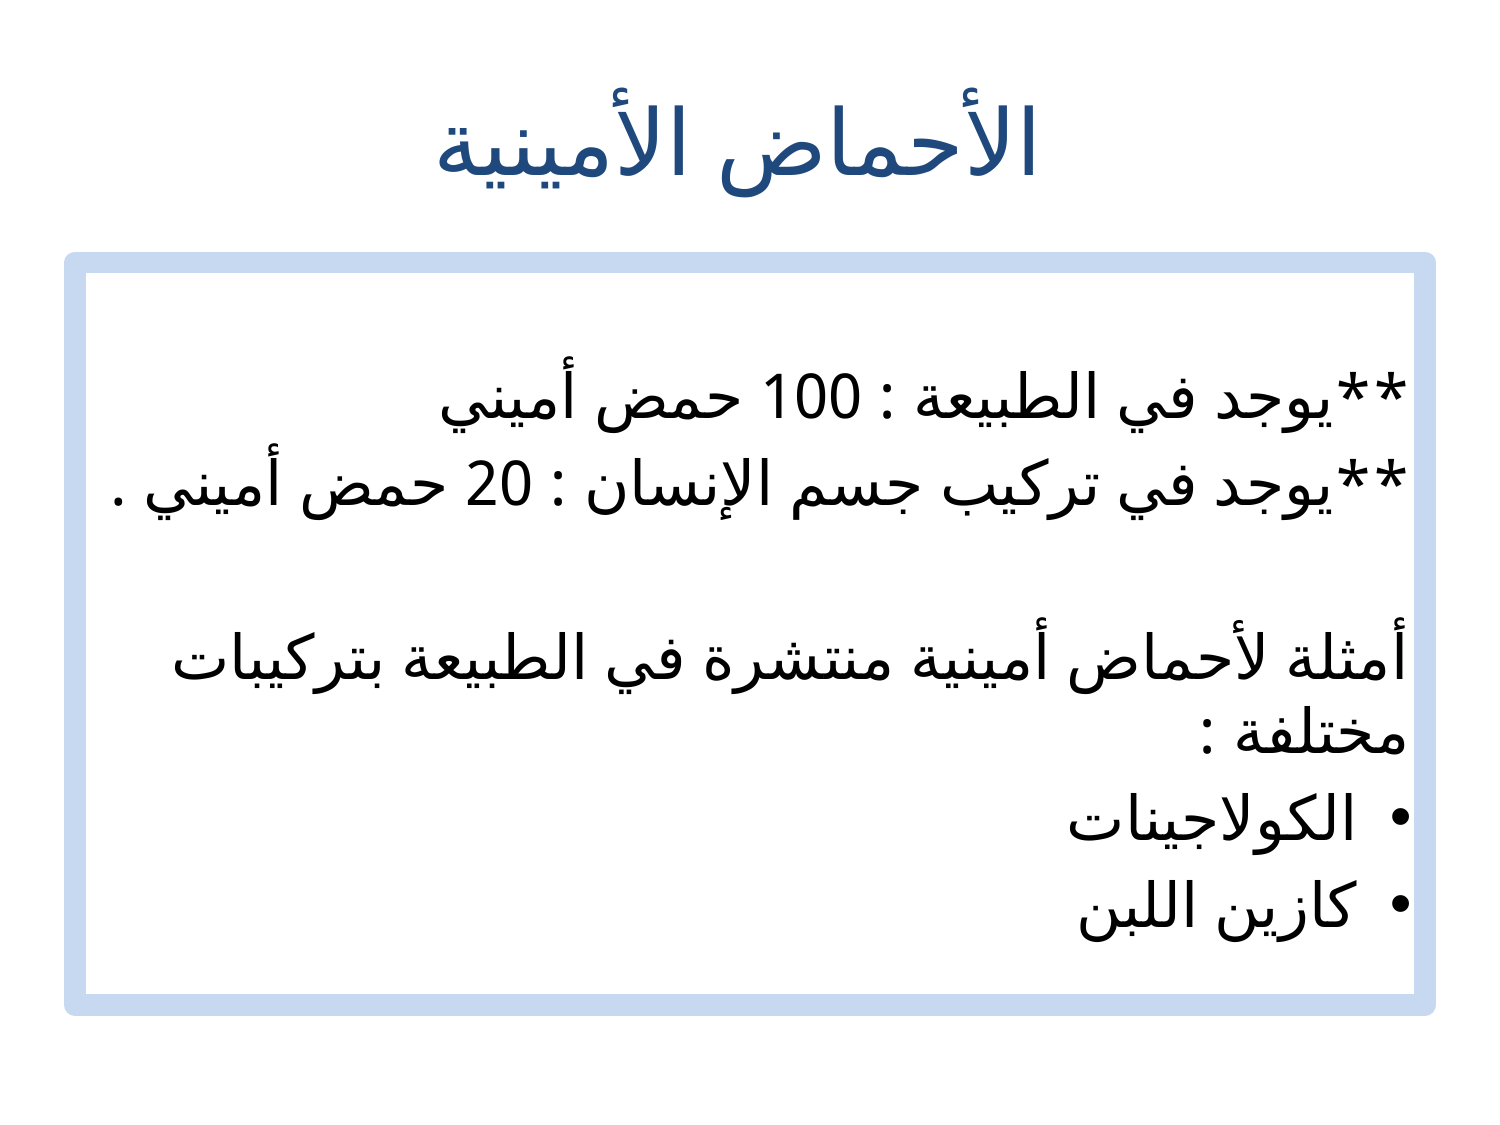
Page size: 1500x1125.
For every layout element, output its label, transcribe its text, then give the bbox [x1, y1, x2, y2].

title الأحماض الأمينية [75, 45, 1425, 233]
list **يوجد في الطبيعة : 100 حمض أميني **يوجد في تركيب جسم الإنسان : 20 حمض أميني . أمثلة لأحماض أمينية منتشرة في الطبيعة بتركيبات مختلفة : الكولاجينات كازين اللبن [75, 262, 1425, 1005]
